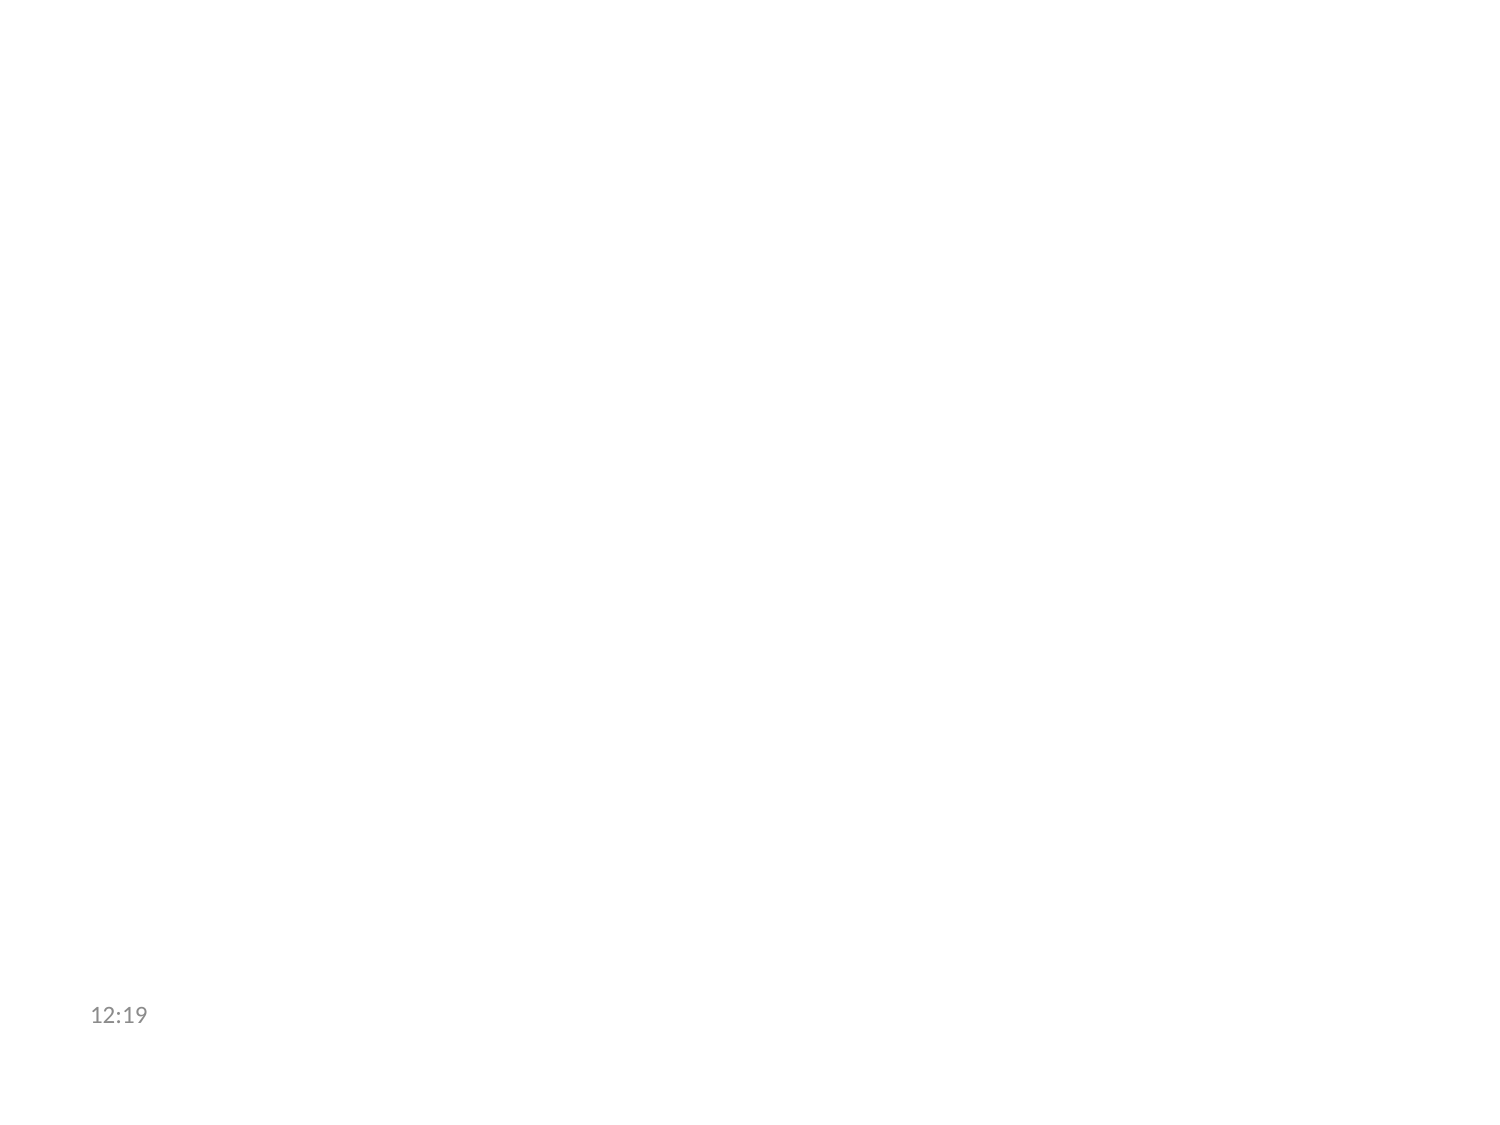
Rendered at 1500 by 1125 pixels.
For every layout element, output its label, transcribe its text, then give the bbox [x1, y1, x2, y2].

text_box 15:35 [75, 983, 425, 1044]
